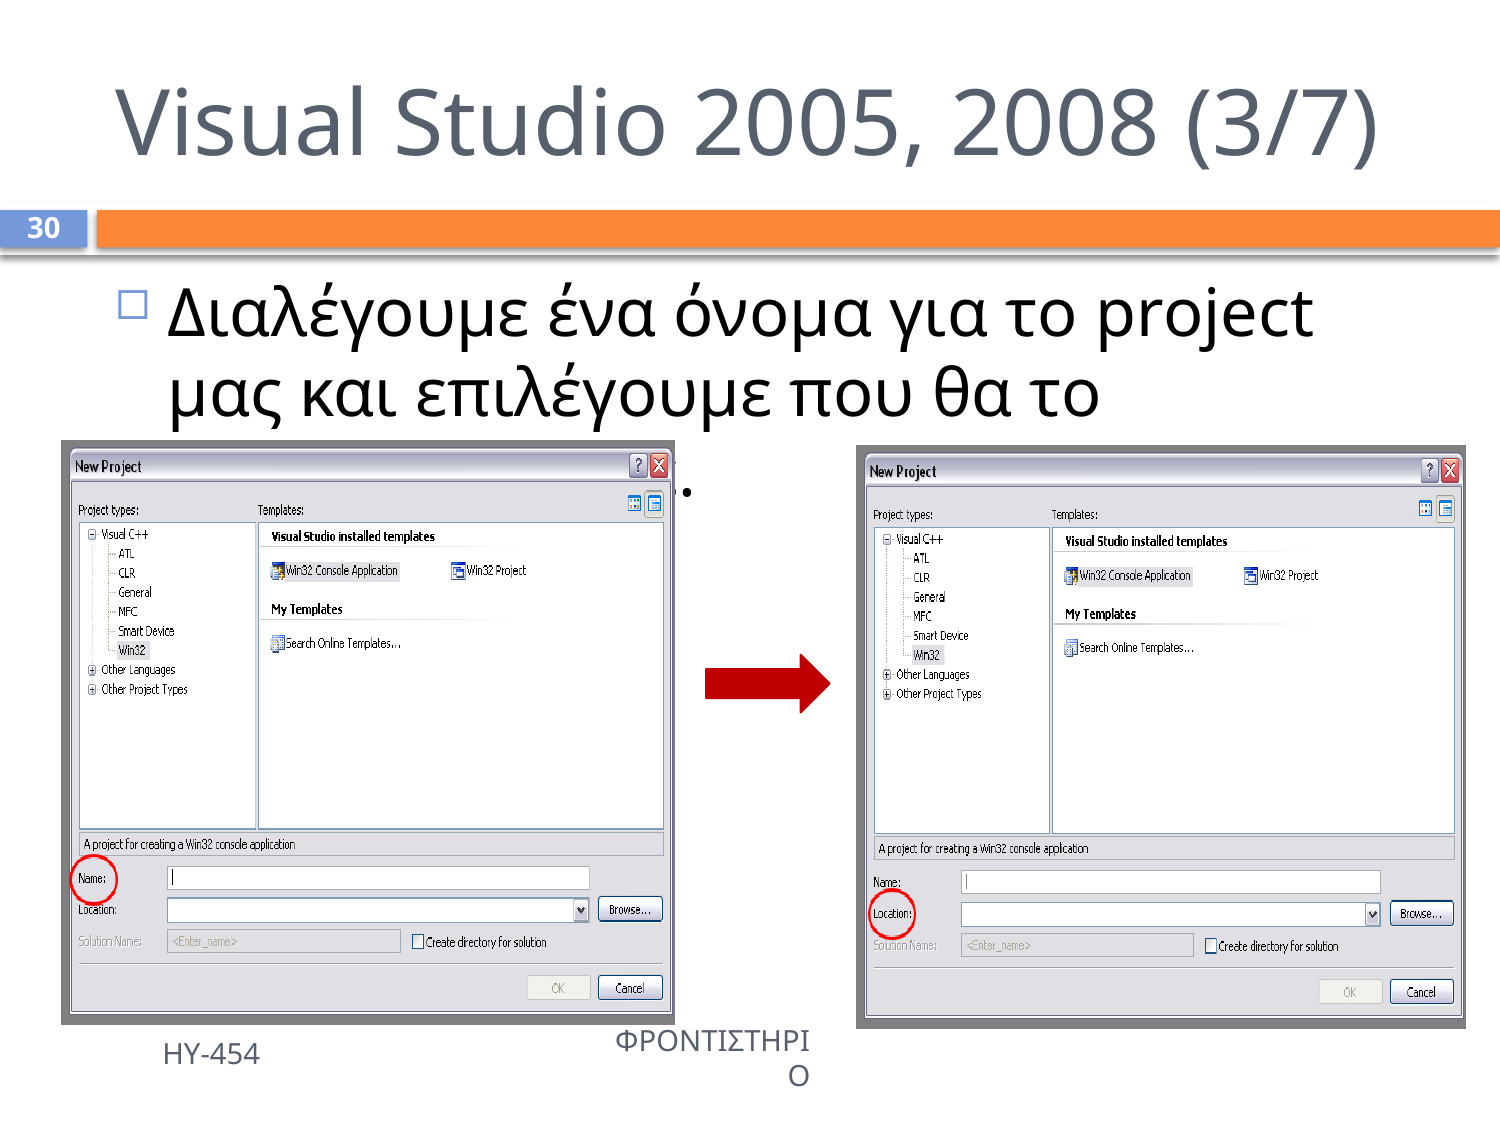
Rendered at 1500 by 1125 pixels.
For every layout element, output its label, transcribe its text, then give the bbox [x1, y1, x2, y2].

picture [855, 445, 1466, 1029]
footer ΗΥ-454 [99, 1035, 275, 1085]
slide_number 30 [0, 208, 88, 249]
list Διαλέγουμε ένα όνομα για το project μας και επιλέγουμε που θα το αποθηκεύσουμε. [100, 262, 1438, 1000]
text_box [706, 654, 830, 713]
picture [61, 440, 676, 1026]
title Visual Studio 2005, 2008 (3/7) [100, 37, 1438, 200]
